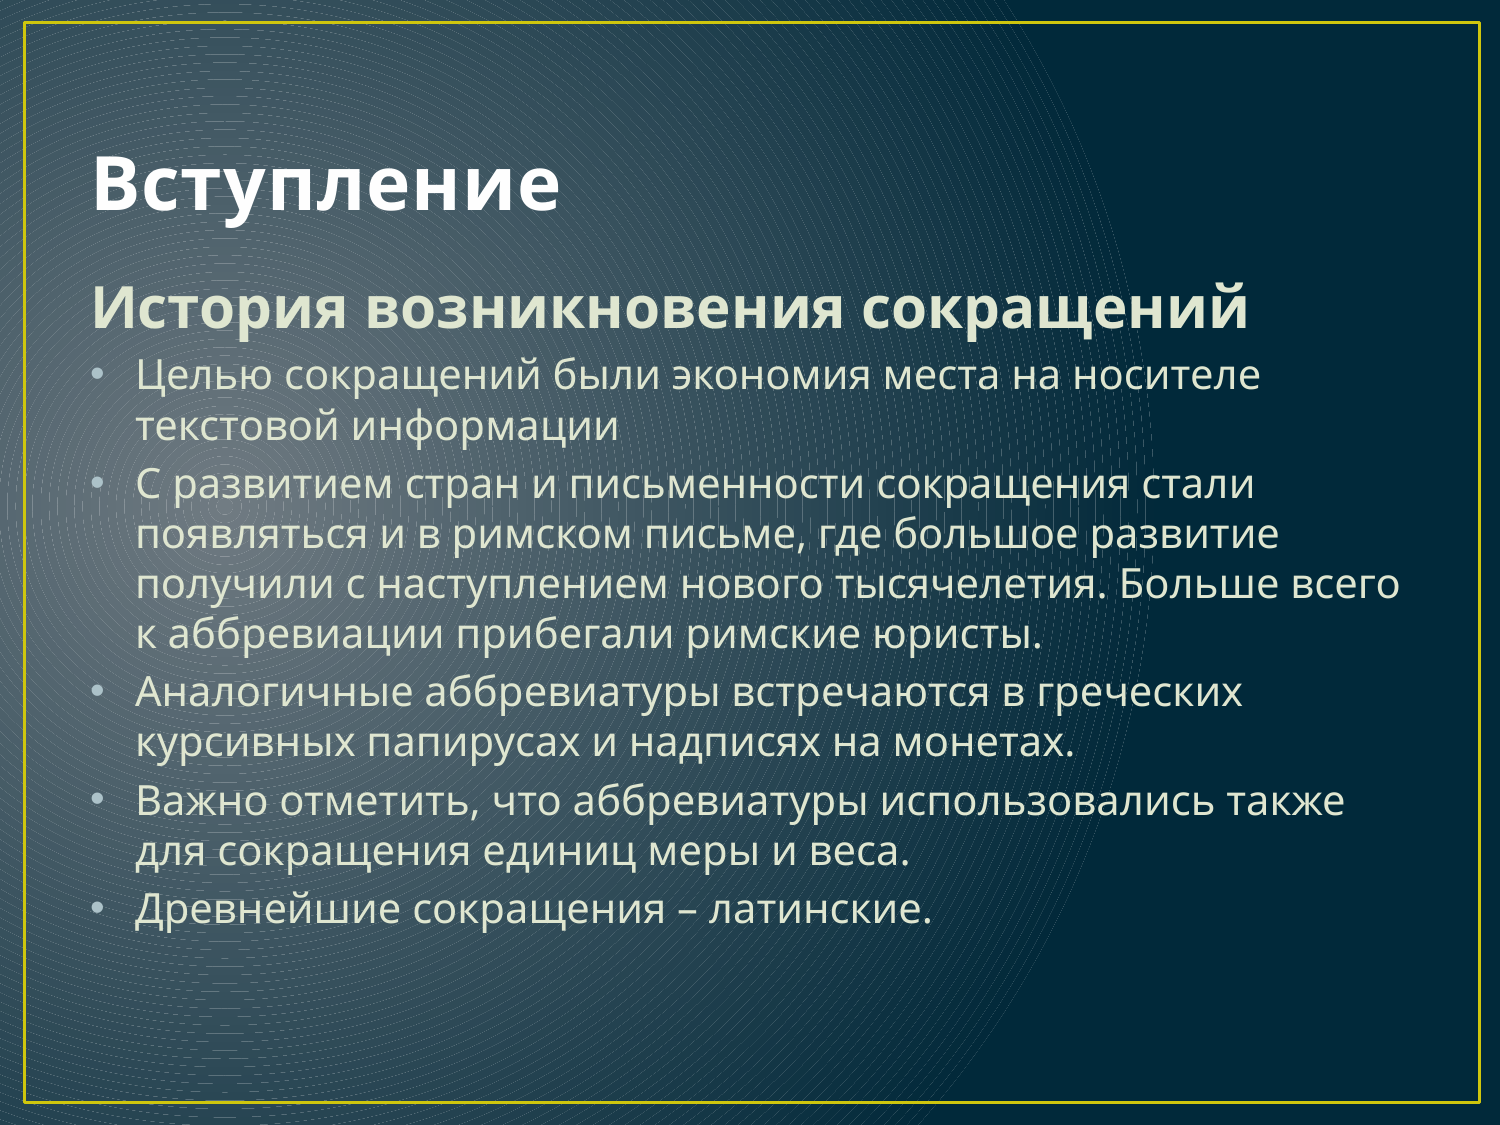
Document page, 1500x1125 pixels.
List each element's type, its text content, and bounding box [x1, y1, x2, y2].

list История возникновения сокращений Целью сокращений были экономия места на носителе текстовой информации С развитием стран и письменности сокращения стали появляться и в римском письме, где большое развитие получили с наступлением нового тысячелетия. Больше всего к аббревиации прибегали римские юристы. Аналогичные аббревиатуры встречаются в греческих курсивных папирусах и надписях на монетах. Важно отметить, что аббревиатуры использовались также для сокращения единиц меры и веса. Древнейшие сокращения – латинские. [75, 262, 1425, 1005]
title Вступление [75, 45, 1425, 233]
